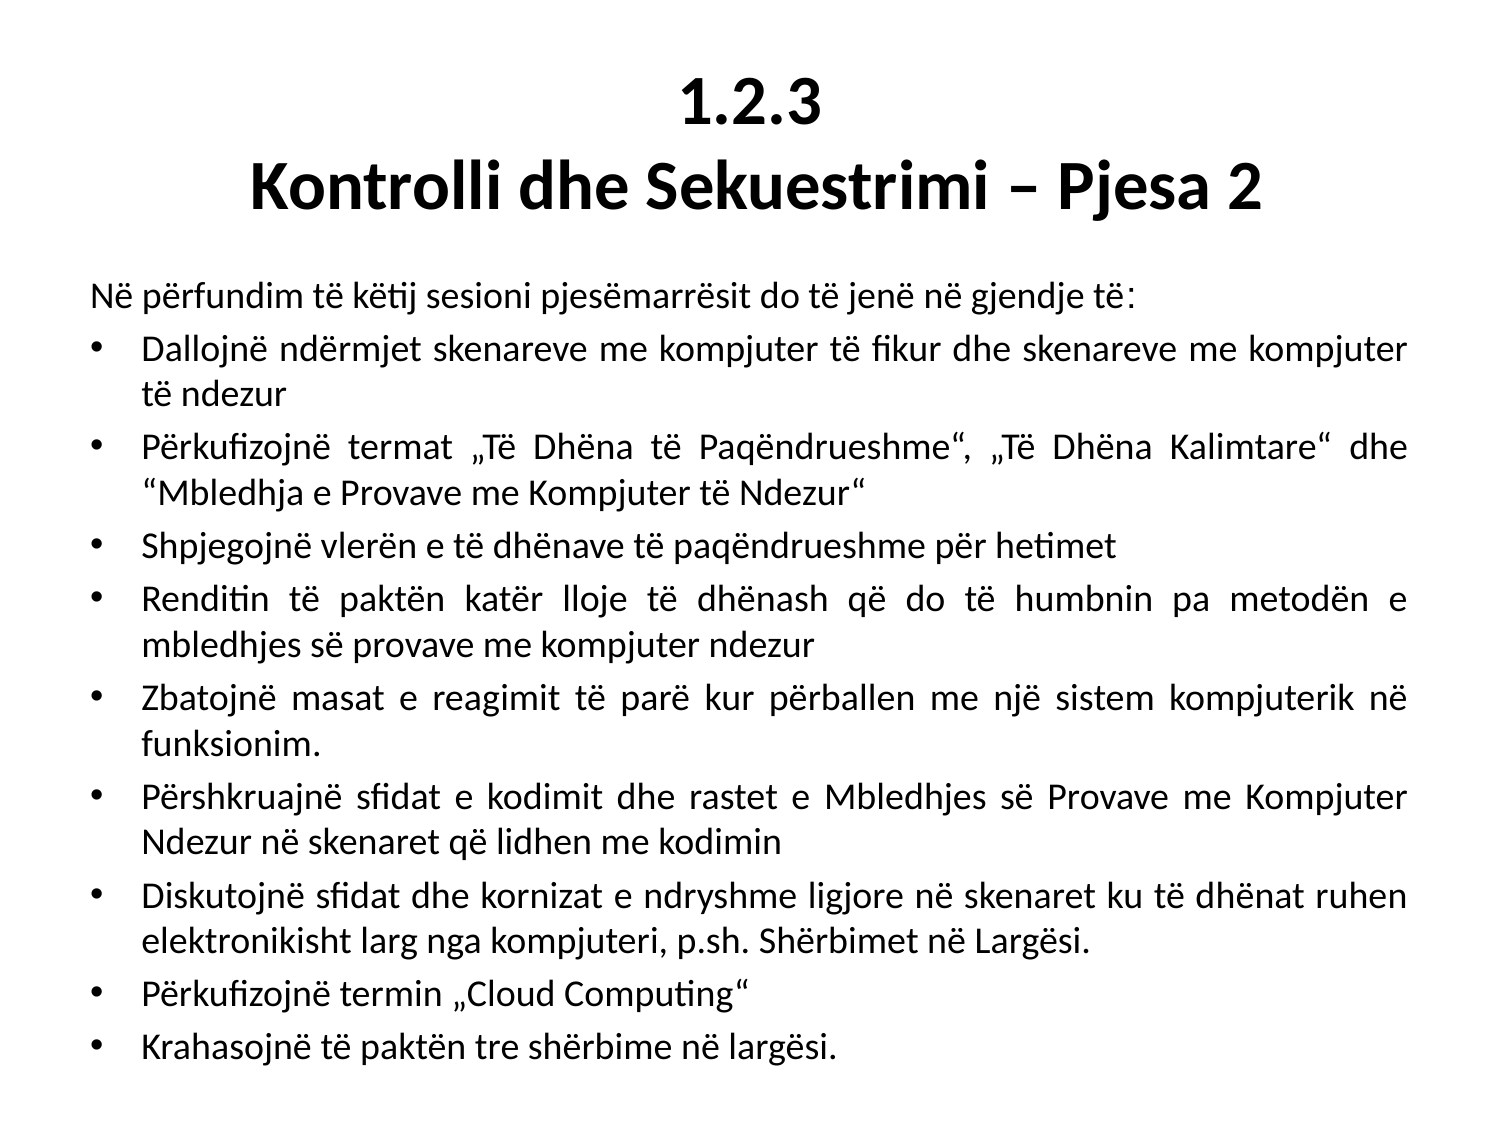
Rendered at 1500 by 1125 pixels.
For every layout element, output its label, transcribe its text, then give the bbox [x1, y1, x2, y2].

list Në përfundim të këtij sesioni pjesëmarrësit do të jenë në gjendje të: Dallojnë ndërmjet skenareve me kompjuter të fikur dhe skenareve me kompjuter të ndezur Përkufizojnë termat „Të Dhëna të Paqëndrueshme“, „Të Dhëna Kalimtare“ dhe “Mbledhja e Provave me Kompjuter të Ndezur“ Shpjegojnë vlerën e të dhënave të paqëndrueshme për hetimet Renditin të paktën katër lloje të dhënash që do të humbnin pa metodën e mbledhjes së provave me kompjuter ndezur Zbatojnë masat e reagimit të parë kur përballen me një sistem kompjuterik në funksionim. Përshkruajnë sfidat e kodimit dhe rastet e Mbledhjes së Provave me Kompjuter Ndezur në skenaret që lidhen me kodimin Diskutojnë sfidat dhe kornizat e ndryshme ligjore në skenaret ku të dhënat ruhen elektronikisht larg nga kompjuteri, p.sh. Shërbimet në Largësi. Përkufizojnë termin „Cloud Computing“ Krahasojnë të paktën tre shërbime në largësi. [75, 262, 1425, 1089]
title 1.2.3 Kontrolli dhe Sekuestrimi – Pjesa 2 [75, 45, 1425, 233]
